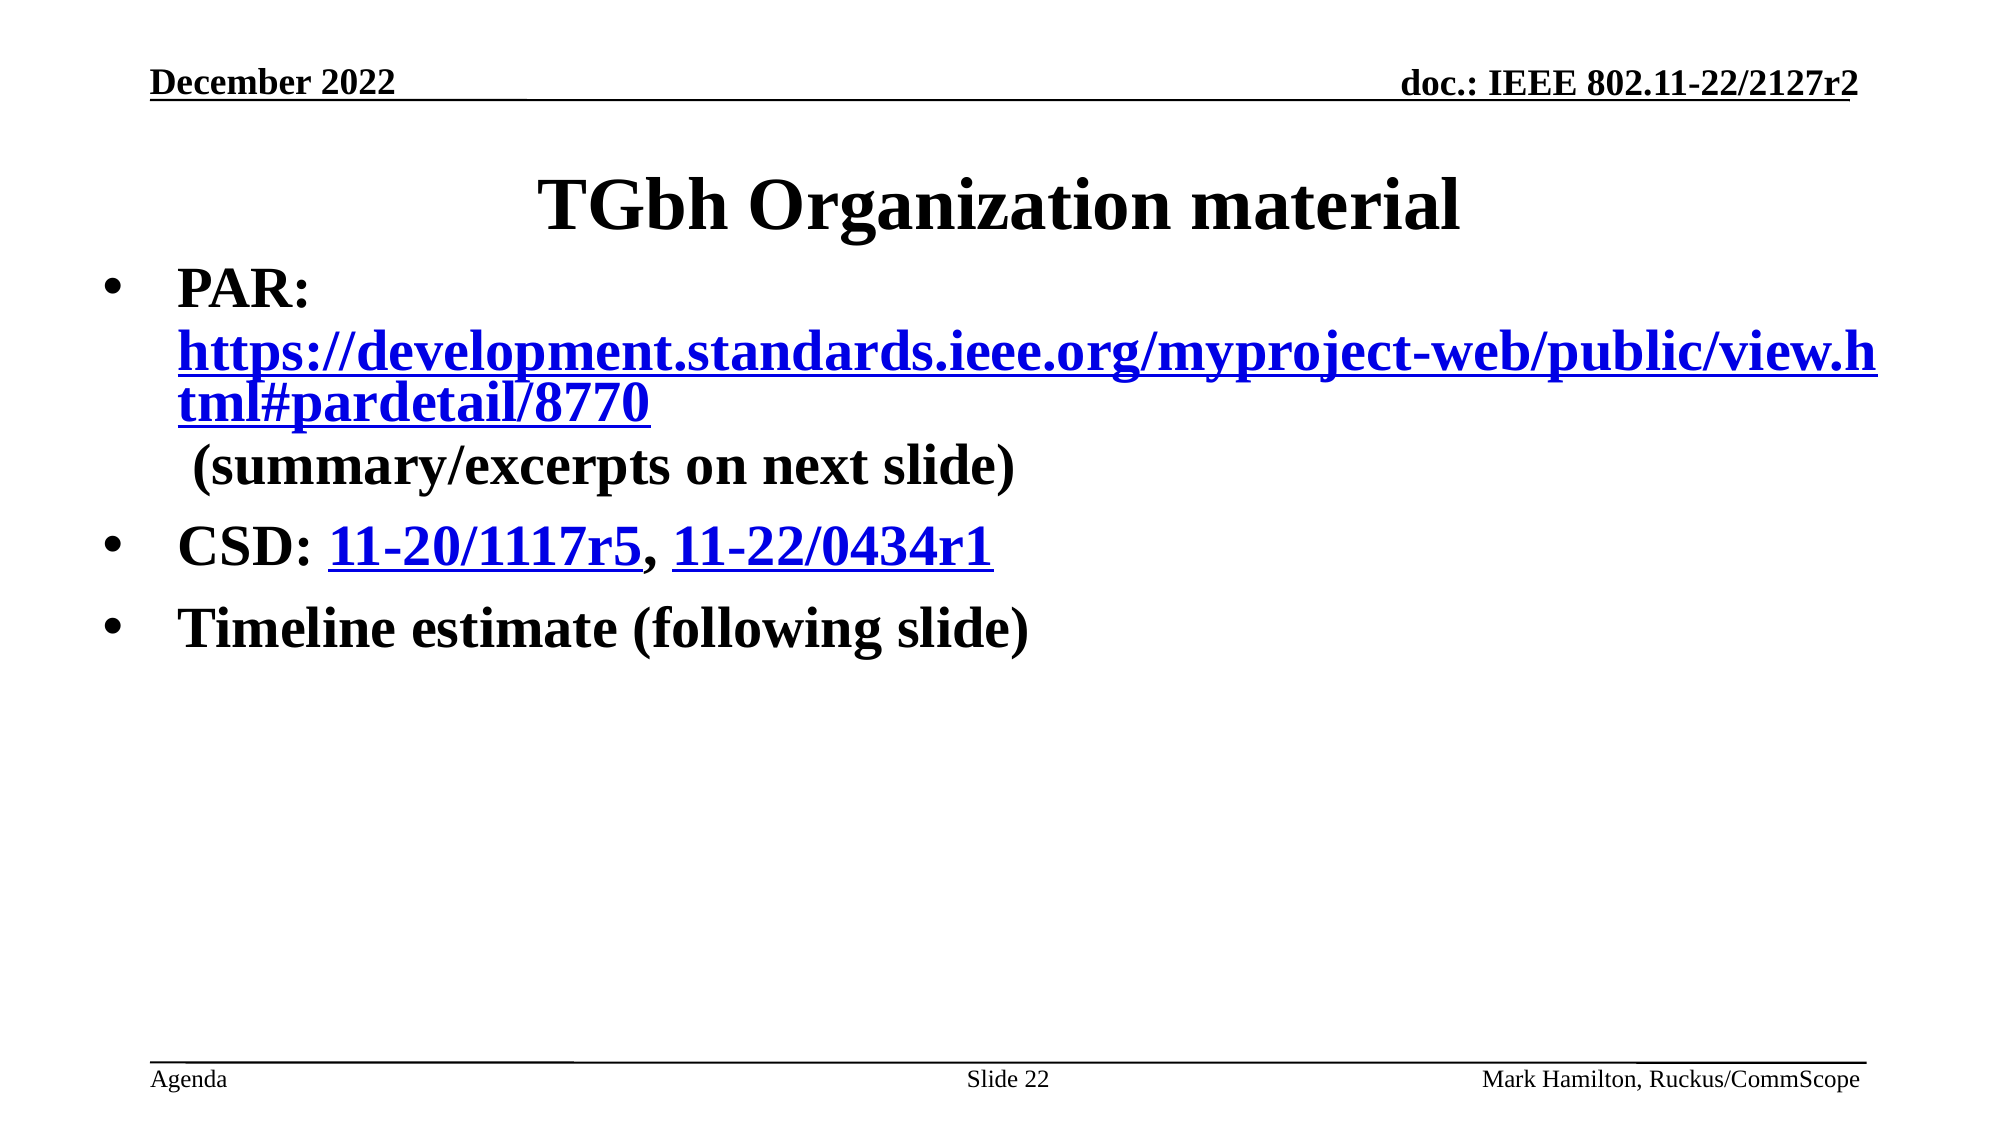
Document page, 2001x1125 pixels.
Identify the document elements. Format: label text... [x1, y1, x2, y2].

list PAR: https://development.standards.ieee.org/myproject-web/public/view.html#pardetail/8770 (summary/excerpts on next slide) CSD: 11-20/1117r5, 11-22/0434r1 Timeline estimate (following slide) [87, 249, 1901, 1063]
slide_number Slide 22 [950, 1061, 1067, 1123]
title TGbh Organization material [149, 112, 1850, 249]
